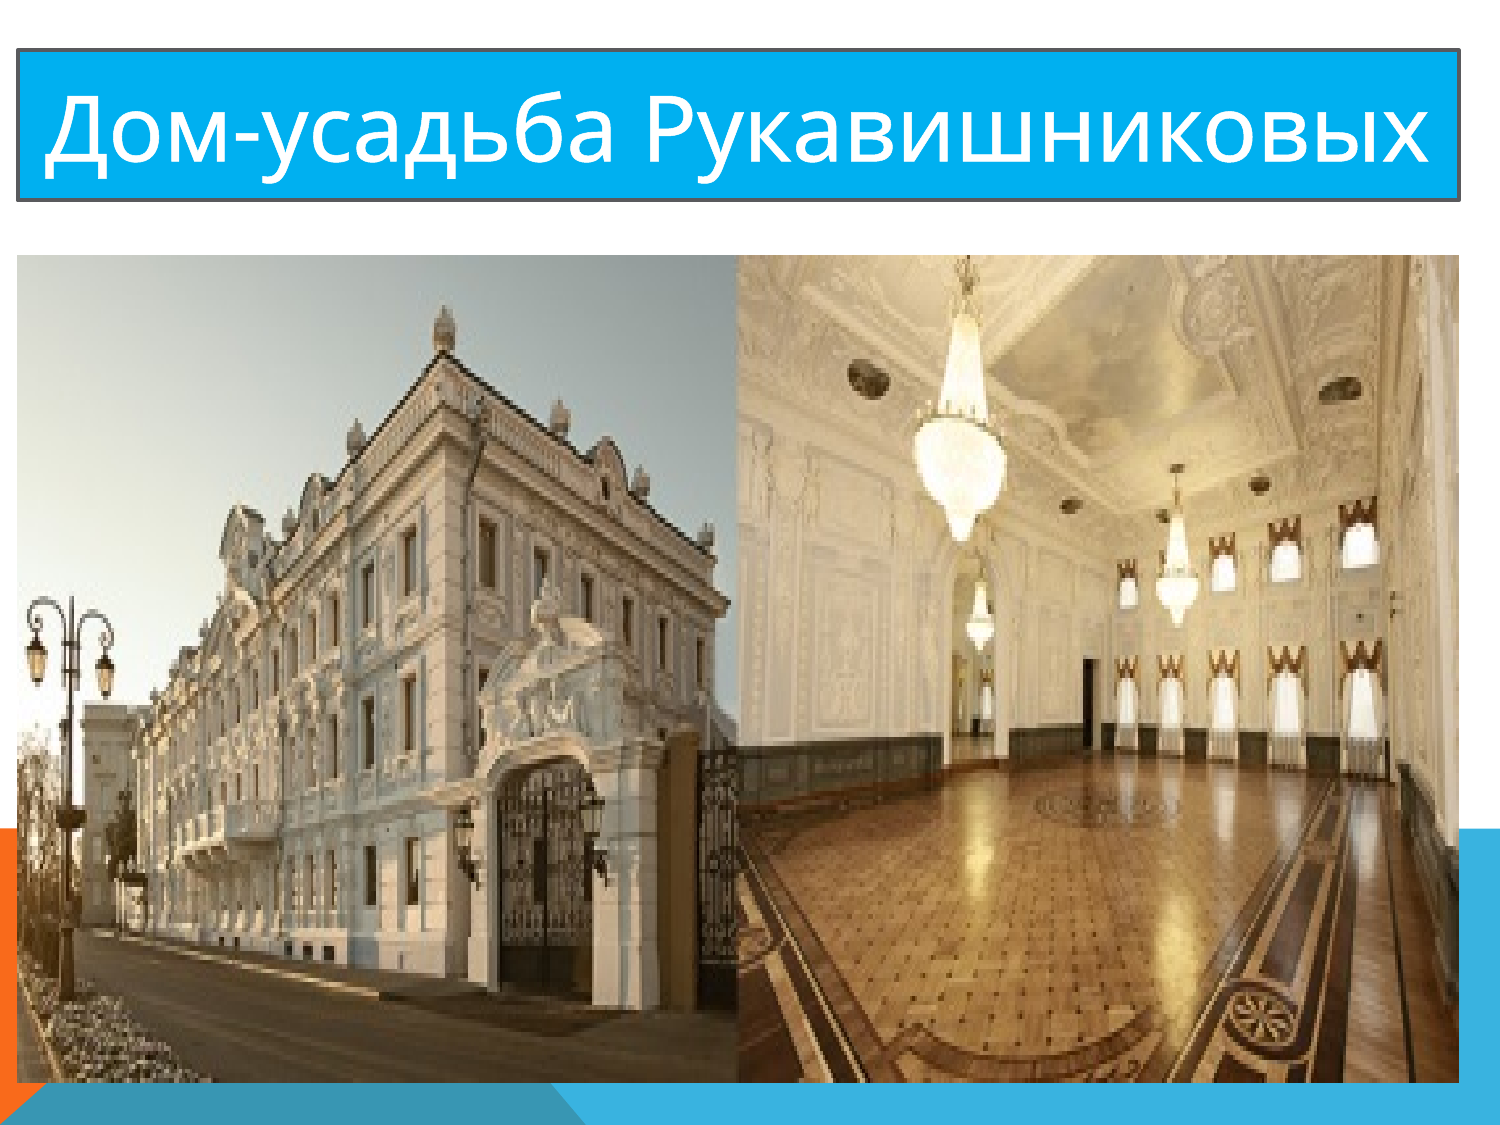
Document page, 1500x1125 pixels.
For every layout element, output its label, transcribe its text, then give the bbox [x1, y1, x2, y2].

picture [17, 255, 1459, 1083]
text_box Дом-усадьба Рукавишниковых [30, 62, 1447, 188]
text_box [16, 48, 1461, 202]
